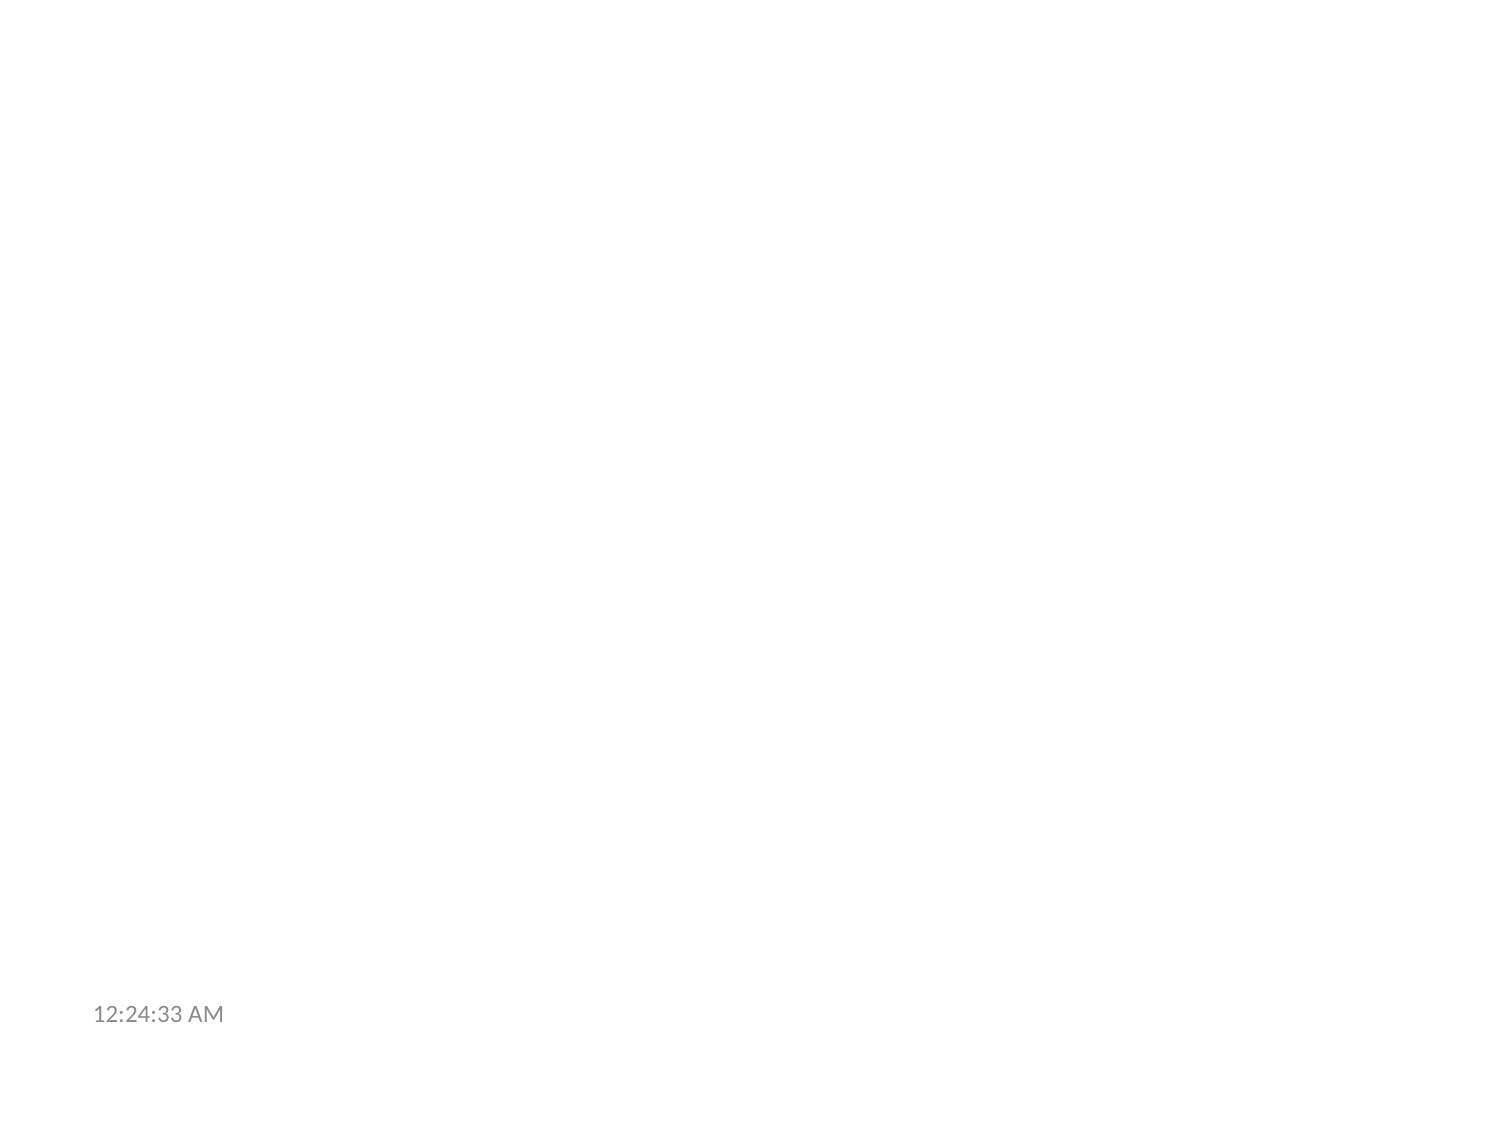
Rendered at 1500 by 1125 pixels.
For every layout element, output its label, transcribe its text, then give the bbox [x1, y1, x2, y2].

text_box 3:35:09 PM [77, 982, 428, 1043]
